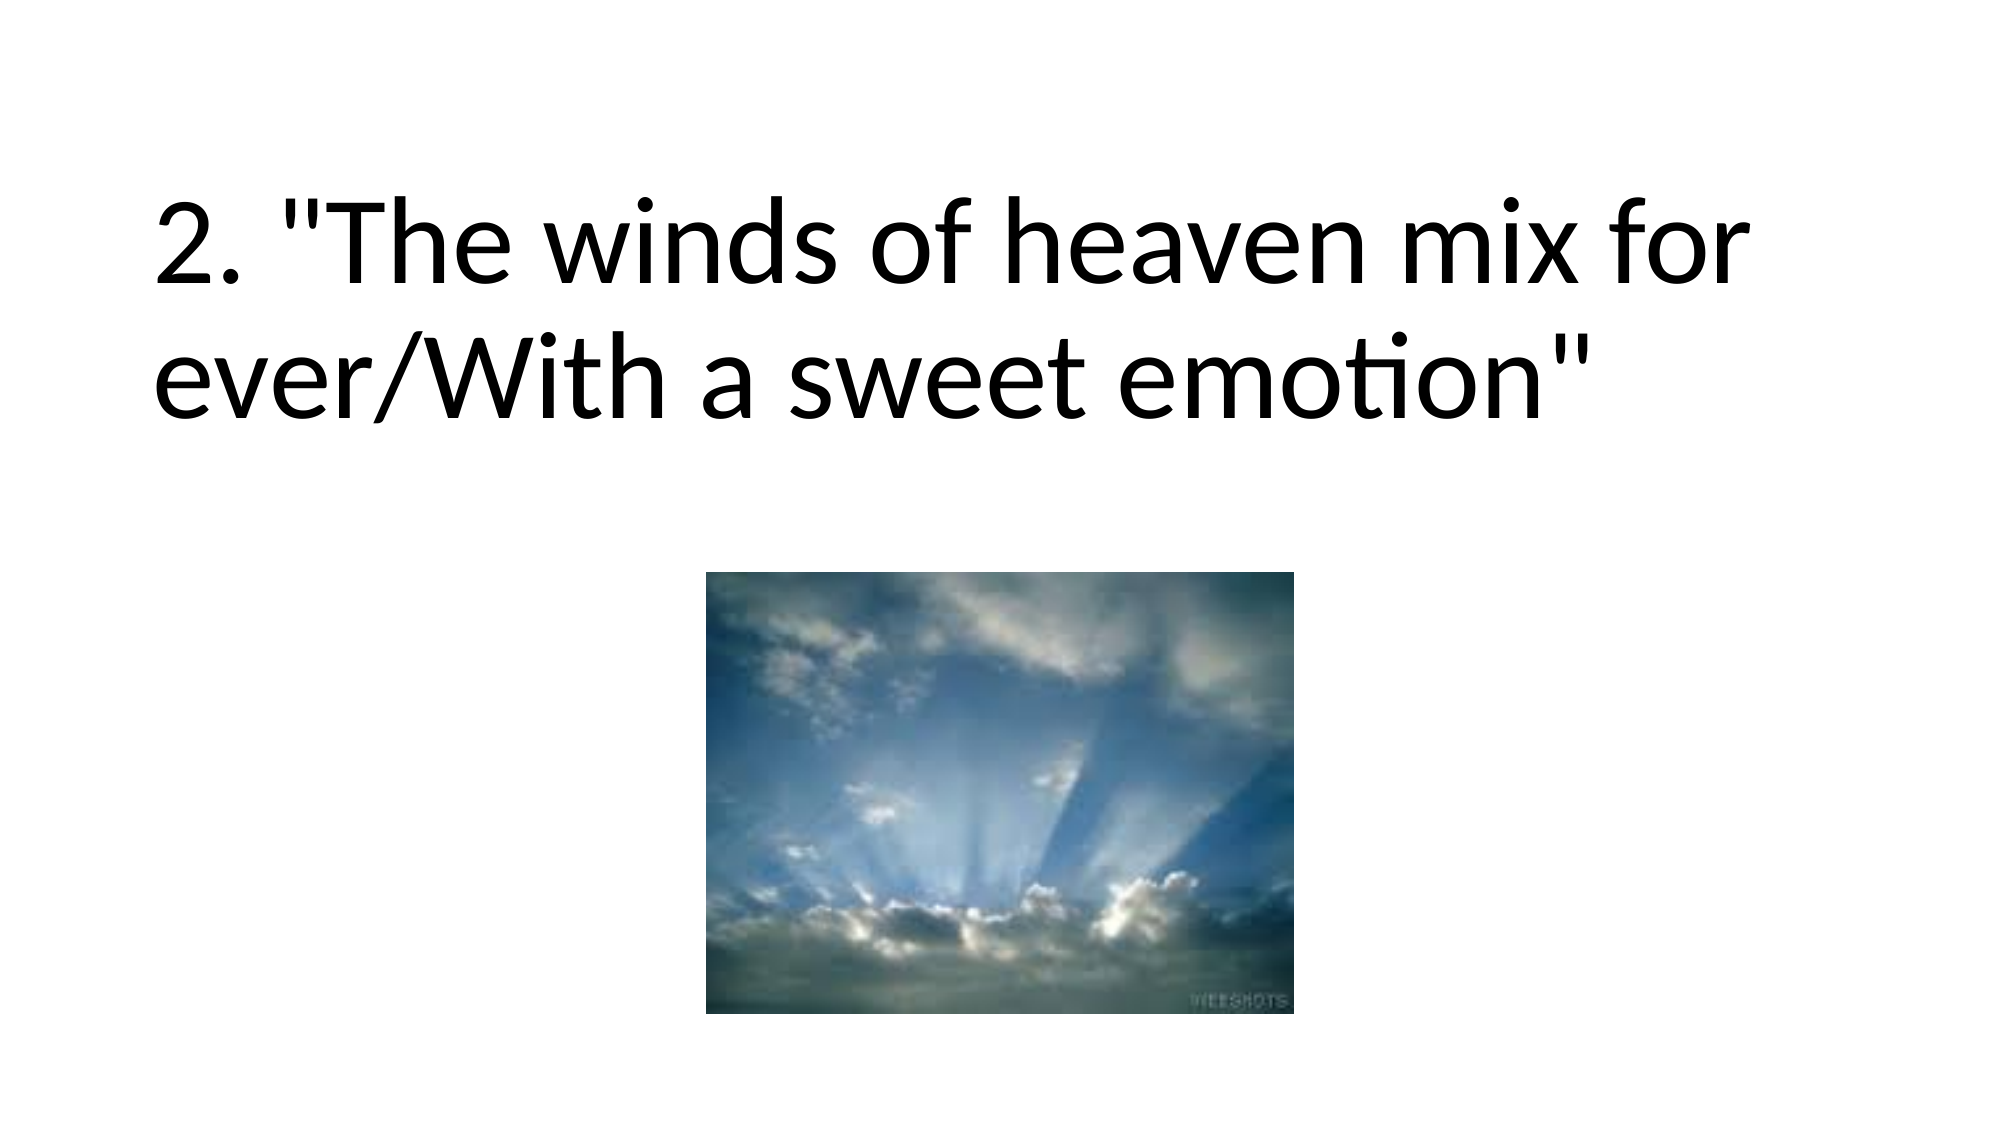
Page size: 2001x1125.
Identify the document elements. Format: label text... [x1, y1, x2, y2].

list 2. "The winds of heaven mix for ever/With a sweet emotion" [137, 168, 1863, 883]
picture [706, 572, 1294, 1014]
